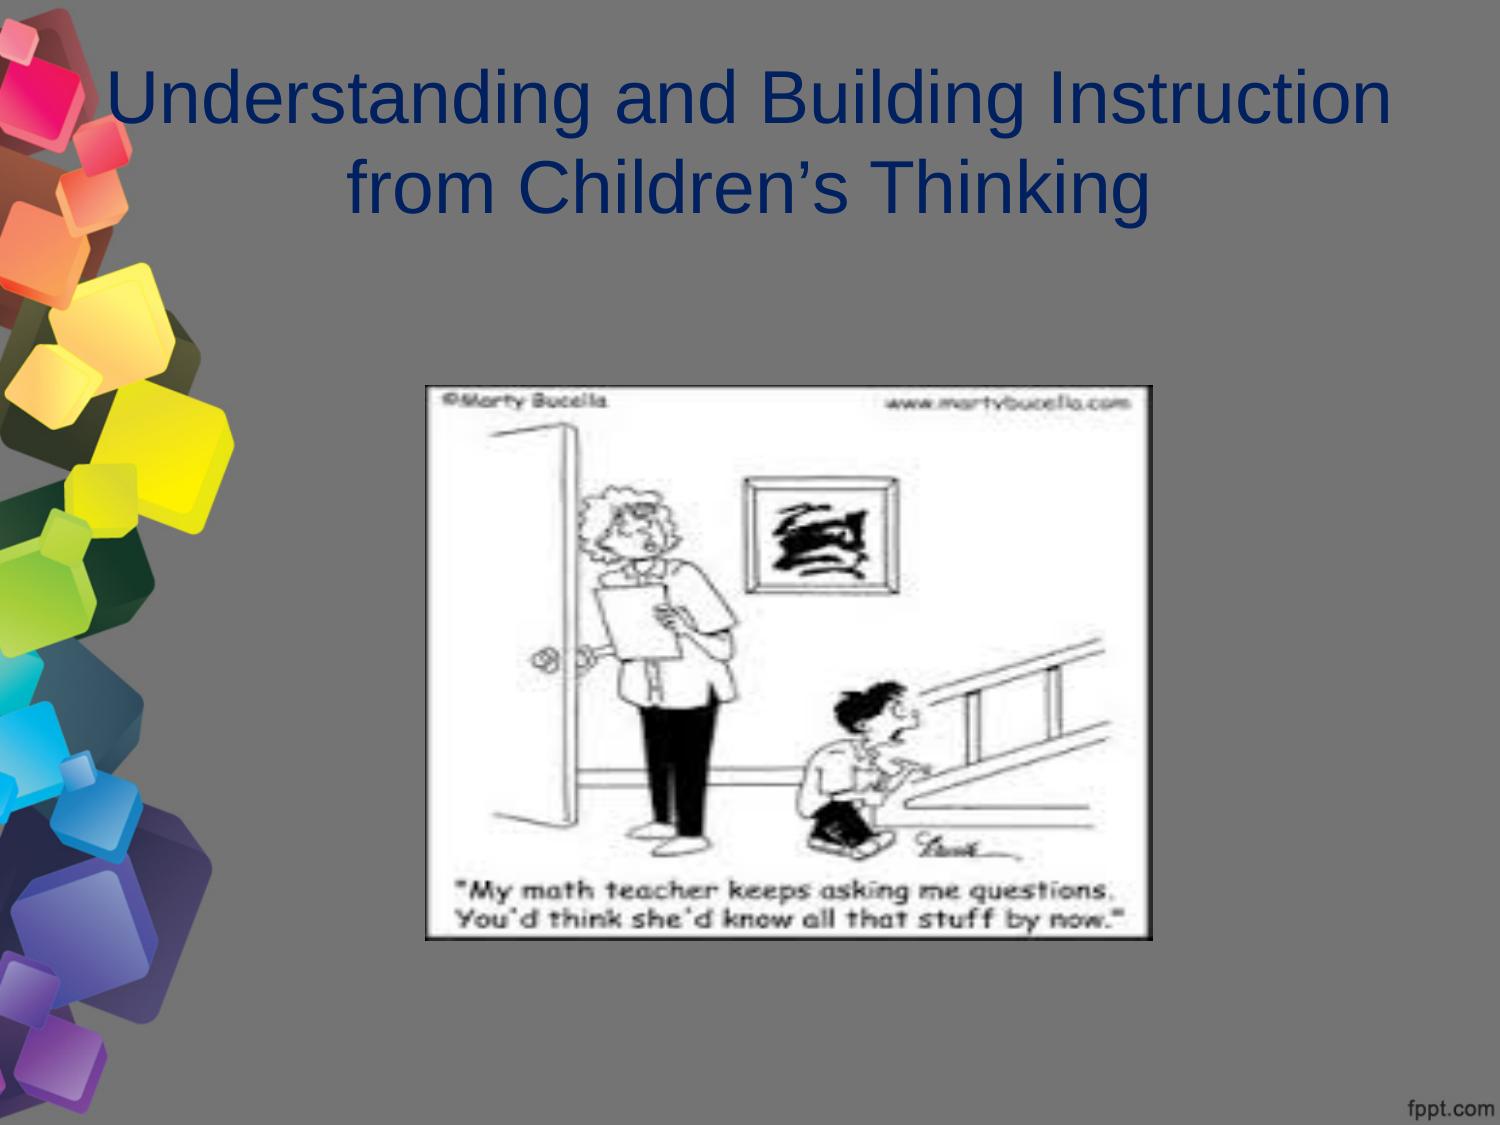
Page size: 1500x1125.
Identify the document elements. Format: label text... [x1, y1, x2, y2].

title Understanding and Building Instruction from Children’s Thinking [74, 44, 1426, 233]
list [424, 385, 1153, 941]
picture [0, 0, 1500, 1125]
picture [0, 797, 7, 815]
